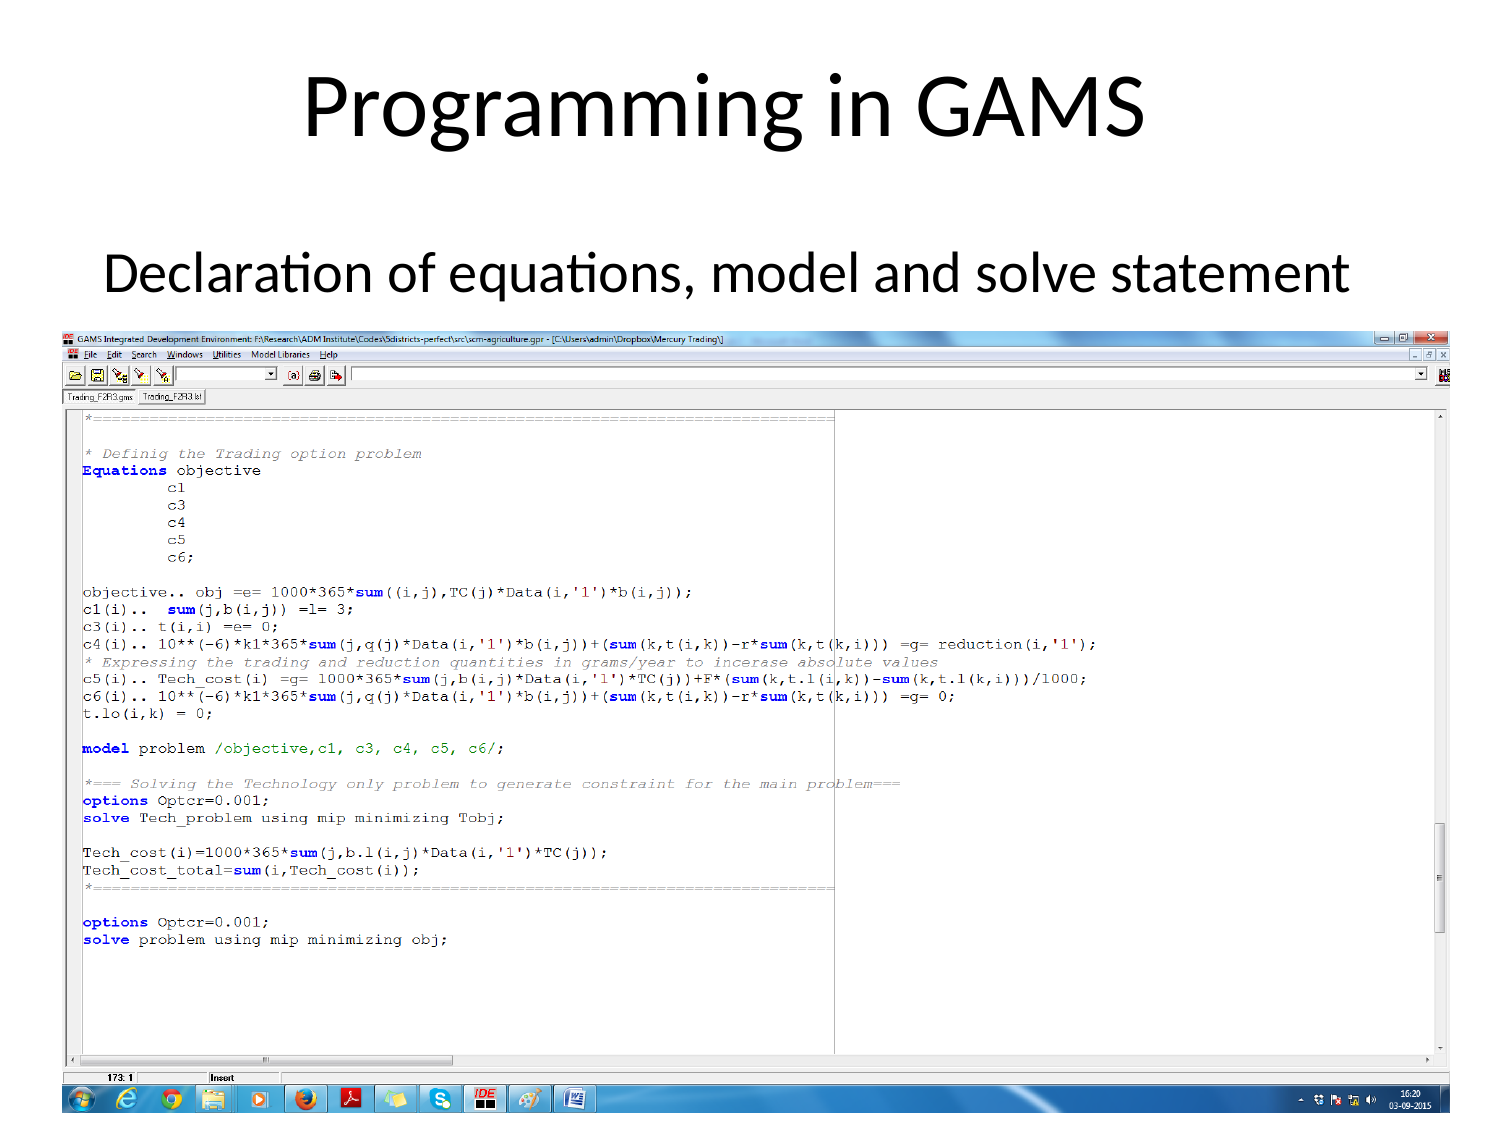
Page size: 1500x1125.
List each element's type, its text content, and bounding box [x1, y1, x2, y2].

text_box Declaration of equations, model and solve statement [88, 226, 1368, 312]
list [62, 331, 1451, 1113]
title Programming in GAMS [50, 6, 1400, 194]
